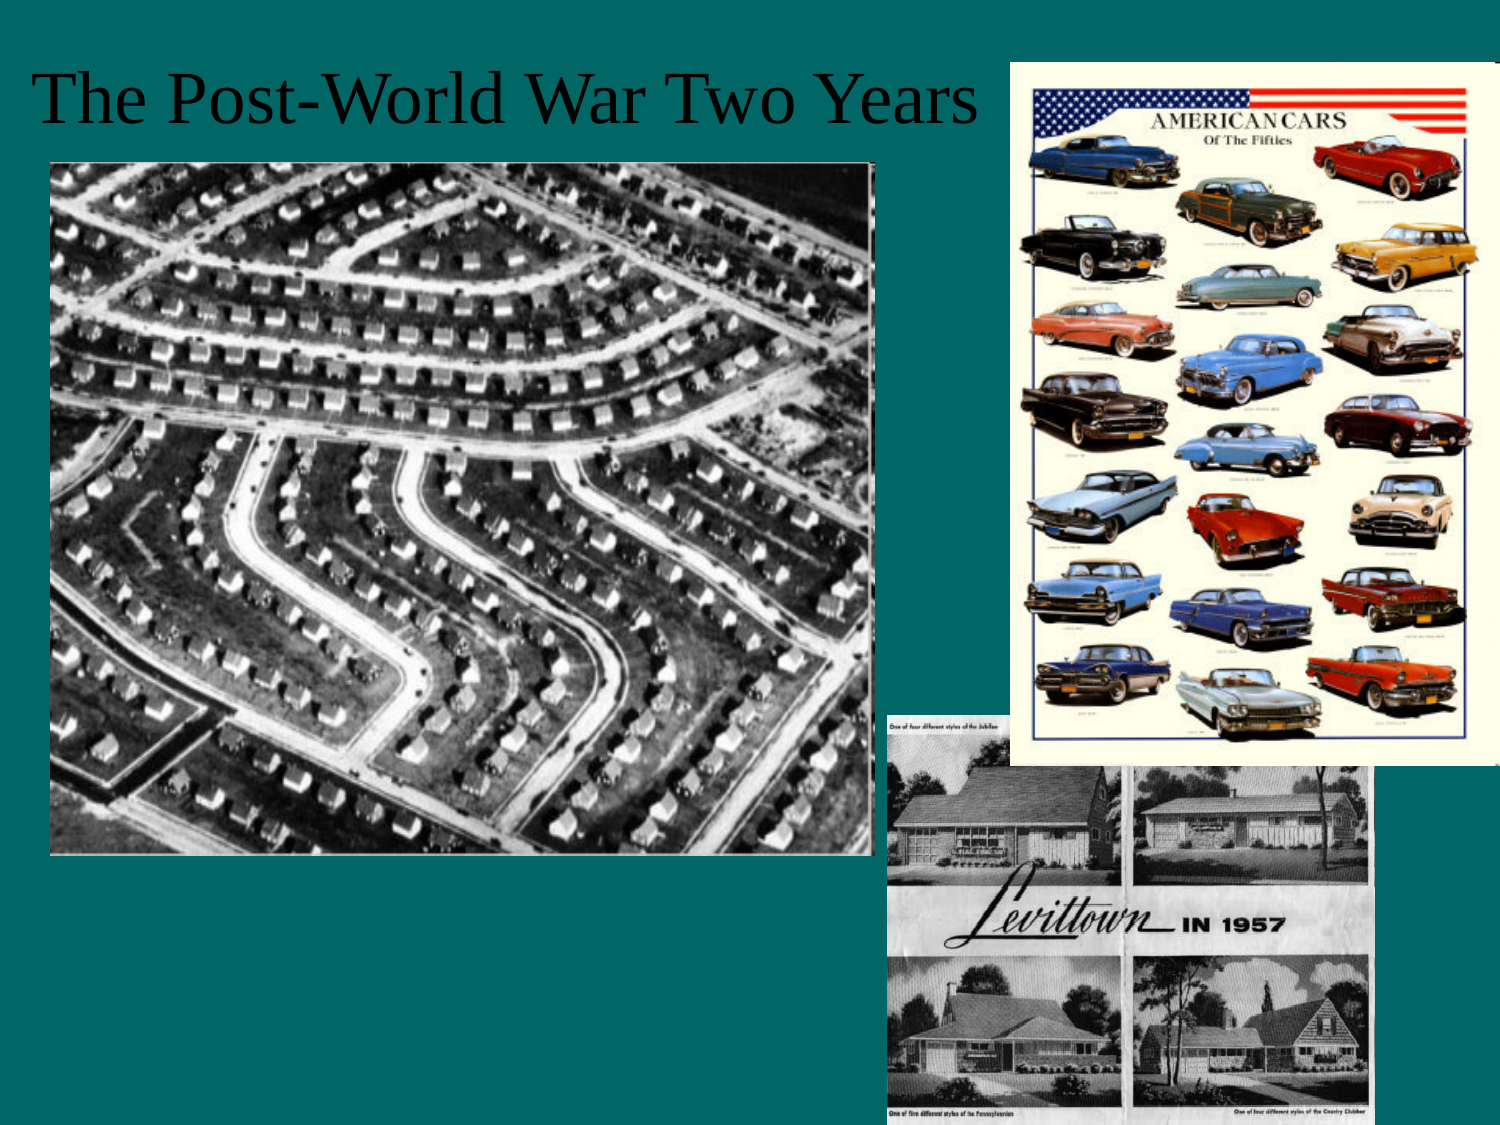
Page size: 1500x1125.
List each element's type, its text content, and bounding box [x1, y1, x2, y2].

picture [49, 162, 876, 856]
text_box The Post-World War Two Years [0, 0, 1013, 188]
picture [887, 62, 1500, 1125]
